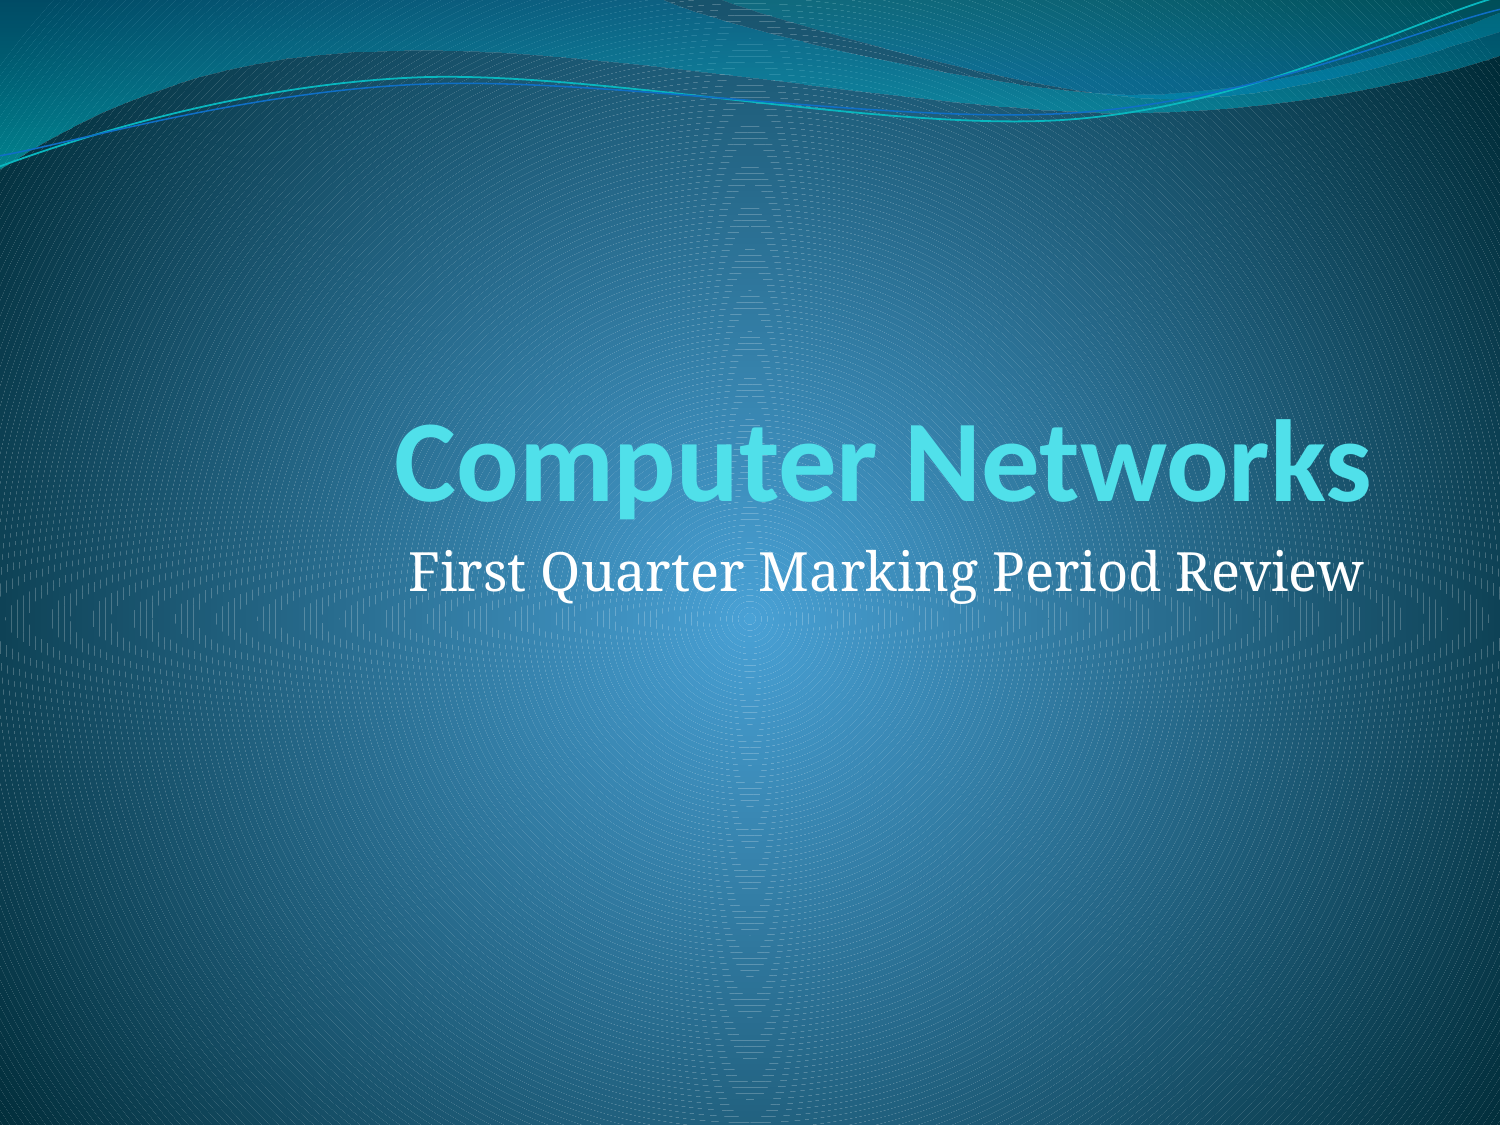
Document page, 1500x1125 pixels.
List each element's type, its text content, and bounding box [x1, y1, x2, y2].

title Computer Networks [87, 224, 1376, 525]
subtitle First Quarter Marking Period Review [87, 529, 1376, 818]
